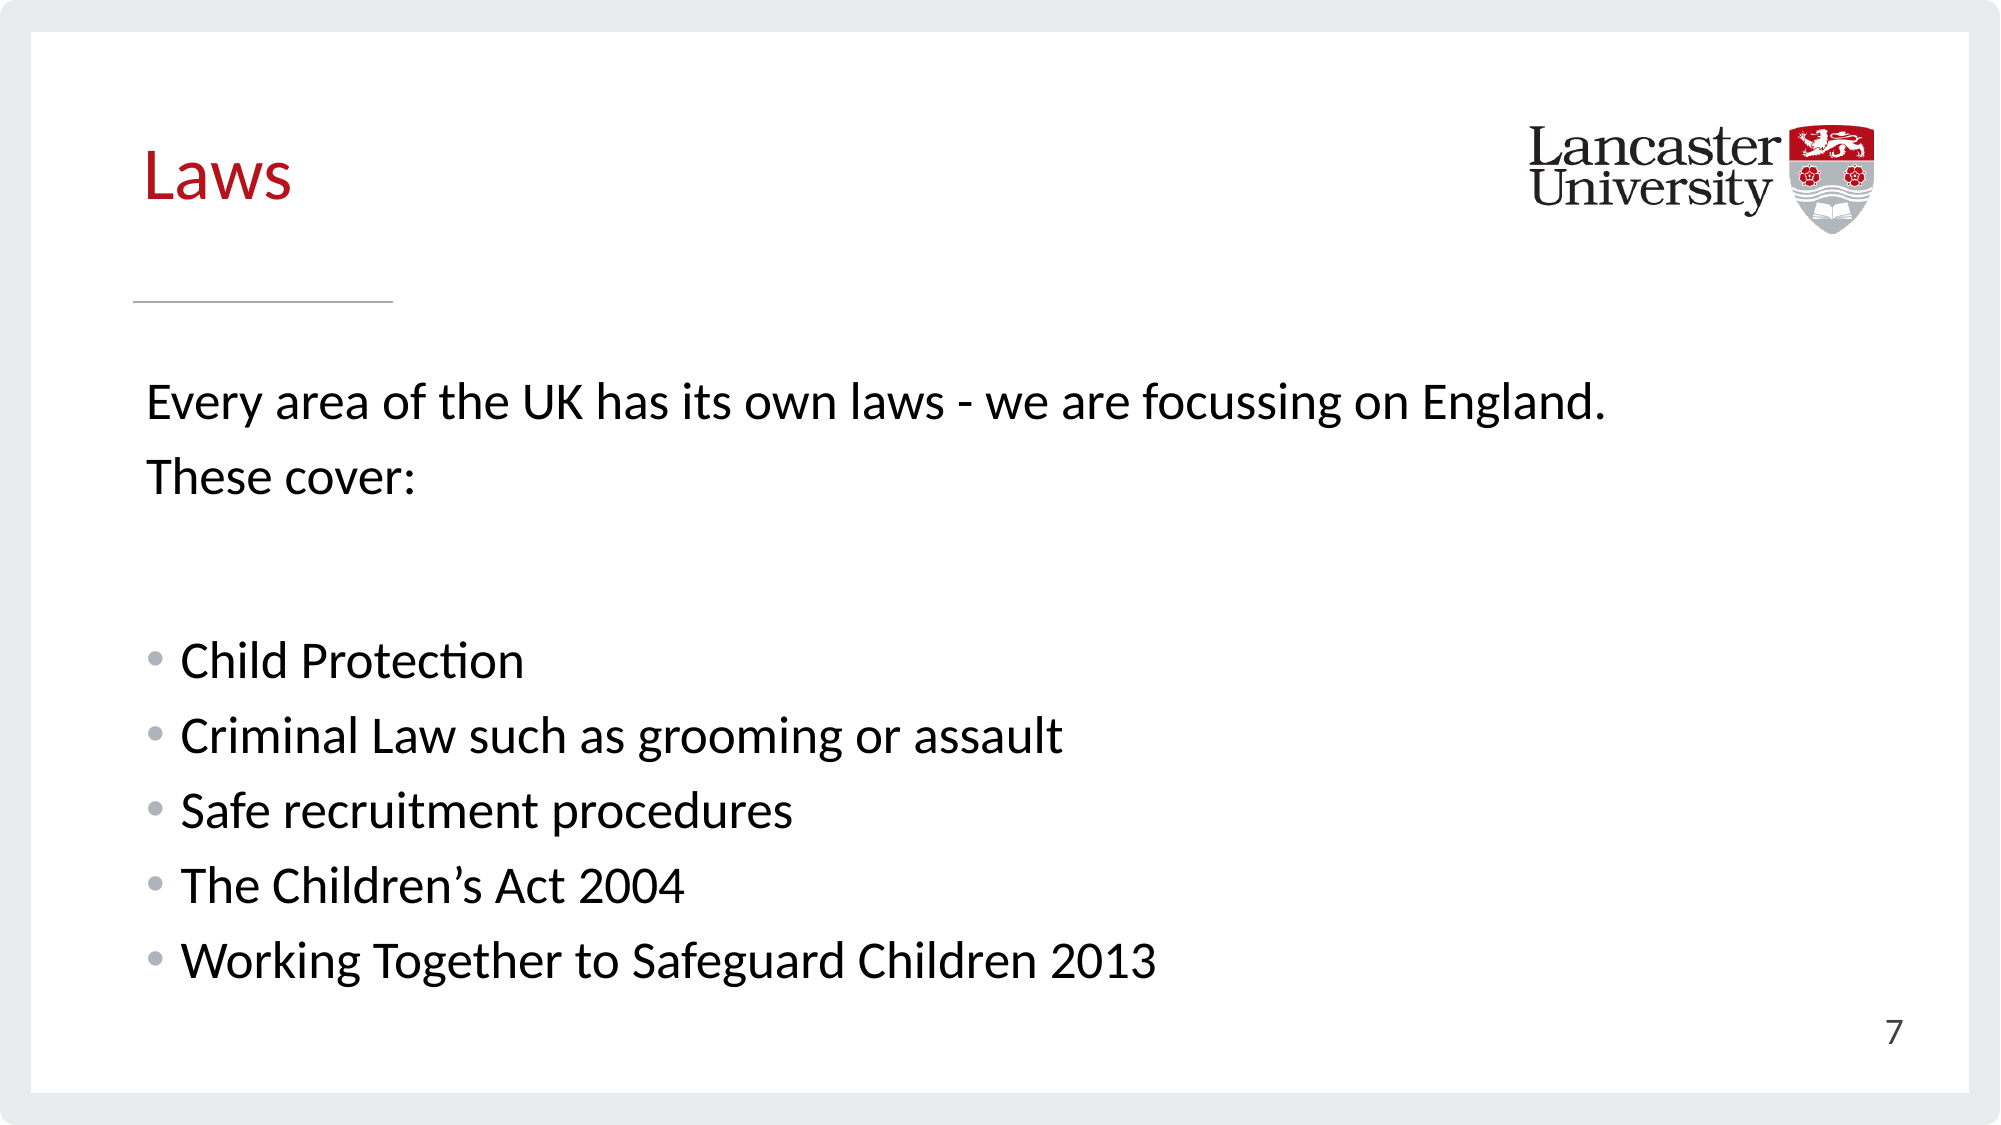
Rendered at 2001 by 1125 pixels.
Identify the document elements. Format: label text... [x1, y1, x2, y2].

list Every area of the UK has its own laws - we are focussing on England. These cover: Child Protection Criminal Law such as grooming or assault Safe recruitment procedures The Children’s Act 2004 Working Together to Safeguard Children 2013 [131, 365, 1851, 1000]
slide_number 7 [1468, 999, 1919, 1060]
title Laws [128, 78, 1482, 279]
